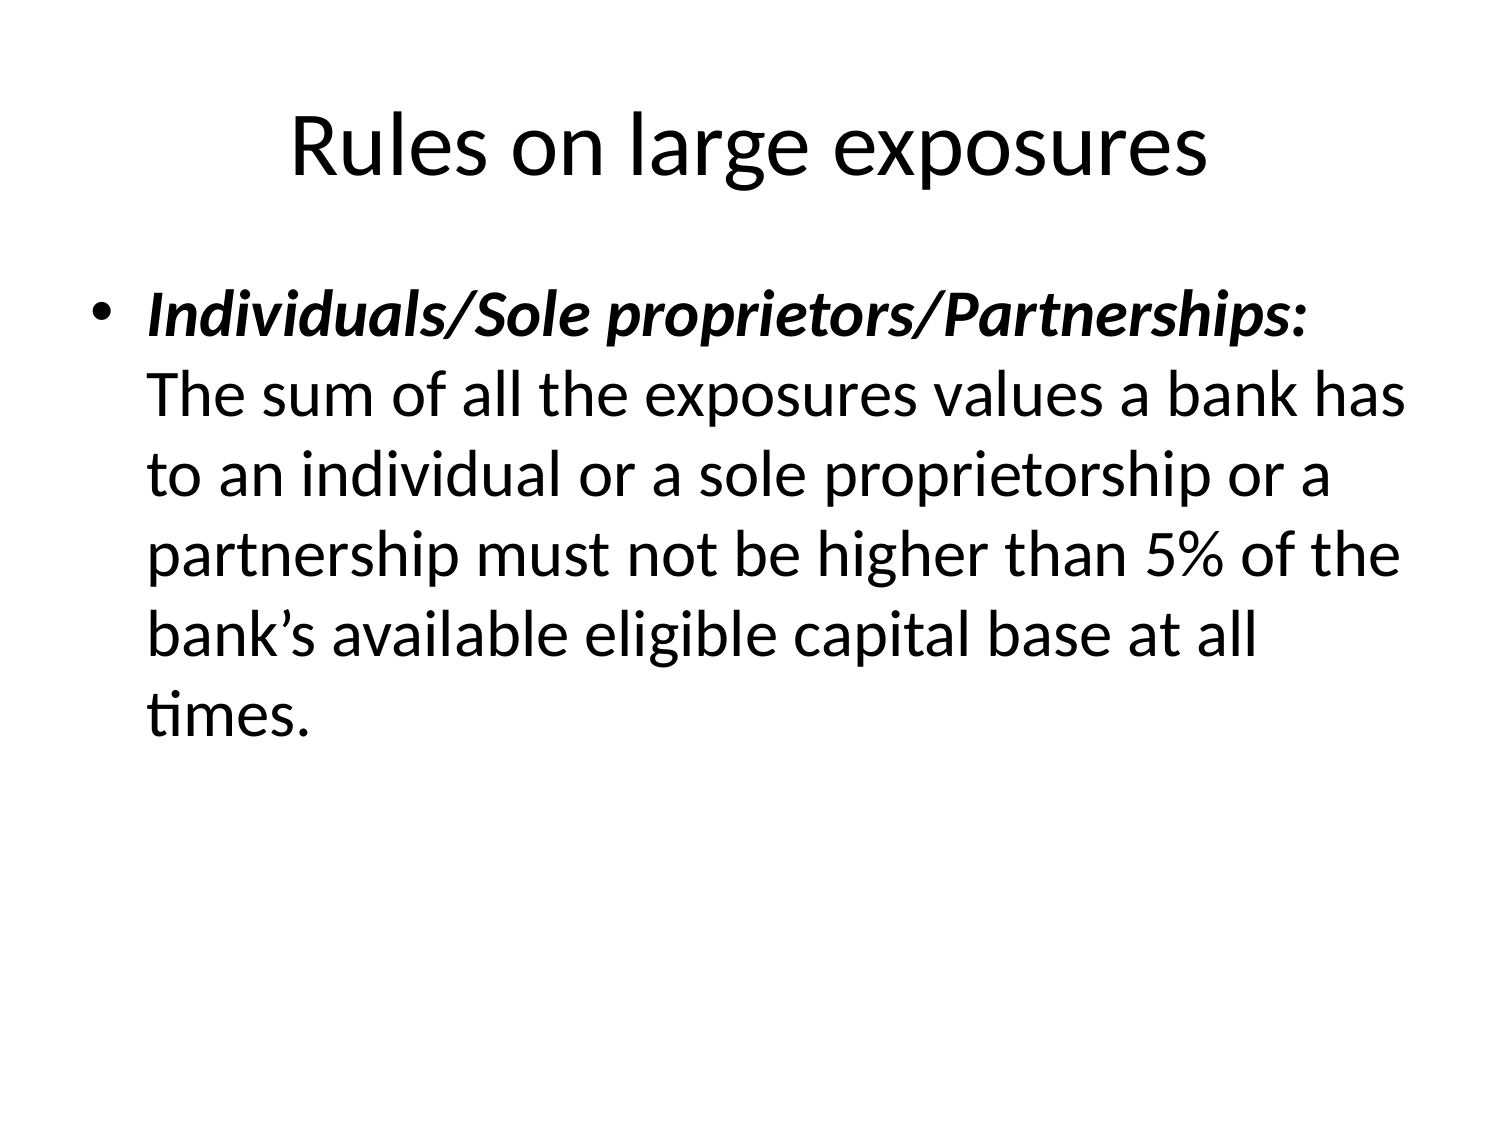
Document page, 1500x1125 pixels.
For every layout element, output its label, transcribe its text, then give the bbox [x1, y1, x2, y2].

title Rules on large exposures [75, 45, 1425, 233]
list Individuals/Sole proprietors/Partnerships: The sum of all the exposures values a bank has to an individual or a sole proprietorship or a partnership must not be higher than 5% of the bank’s available eligible capital base at all times. [75, 262, 1425, 1005]
